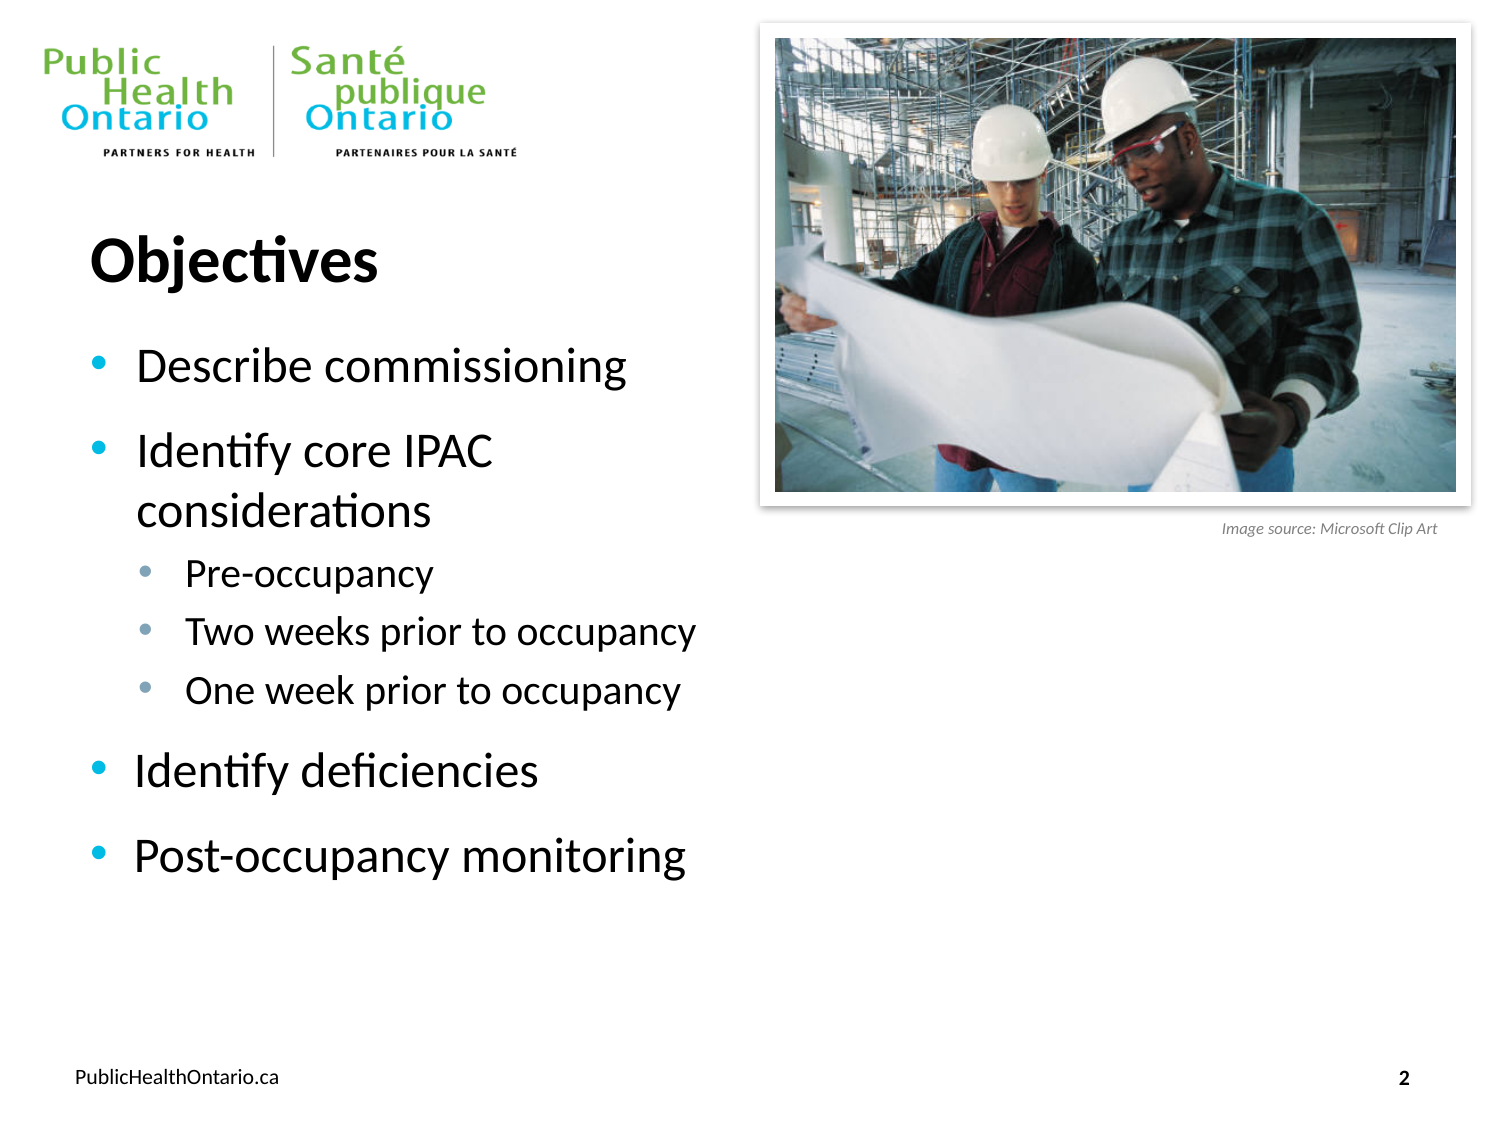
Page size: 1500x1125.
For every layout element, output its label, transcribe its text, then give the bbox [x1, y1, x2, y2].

picture [37, 37, 525, 165]
slide_number 2 [1287, 1057, 1425, 1096]
title Objectives [75, 200, 755, 313]
text_box Image source: Microsoft Clip Art [1202, 510, 1453, 546]
list Describe commissioning Identify core IPAC considerations Pre-occupancy Two weeks prior to occupancy One week prior to occupancy Identify deficiencies Post-occupancy monitoring [75, 324, 813, 1050]
picture [774, 36, 1457, 493]
